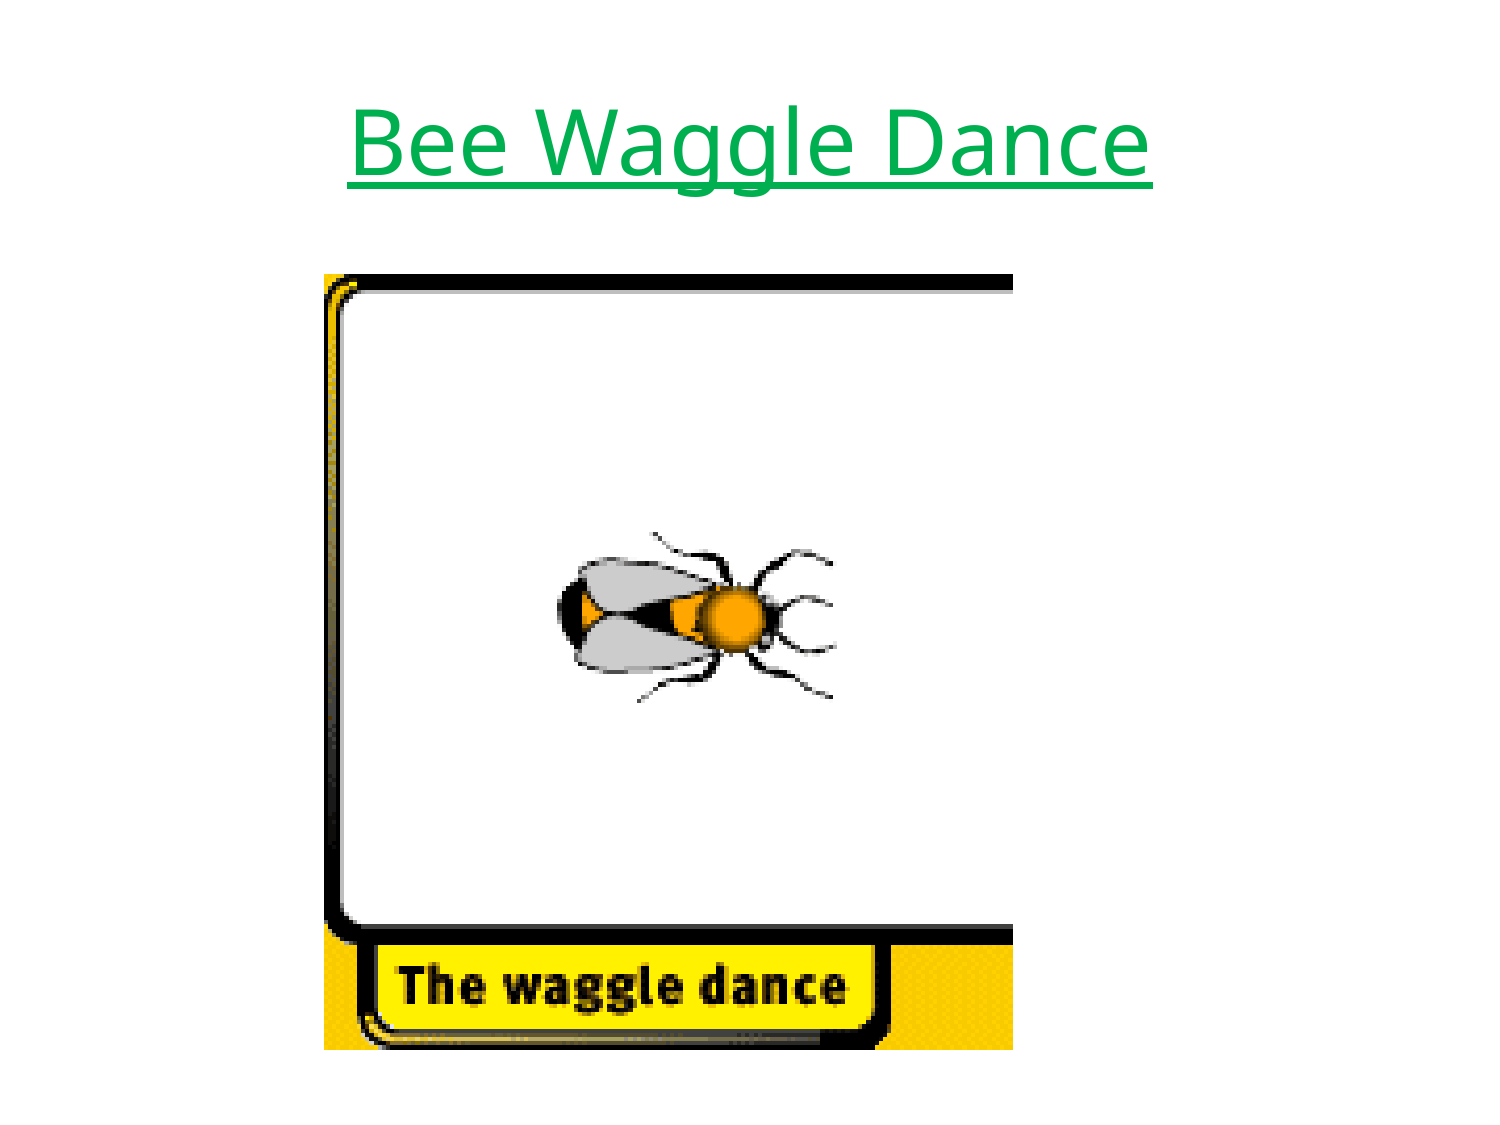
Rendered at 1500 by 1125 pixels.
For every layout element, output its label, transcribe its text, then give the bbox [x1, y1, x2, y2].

picture [324, 274, 1013, 1051]
title Bee Waggle Dance [75, 45, 1425, 233]
